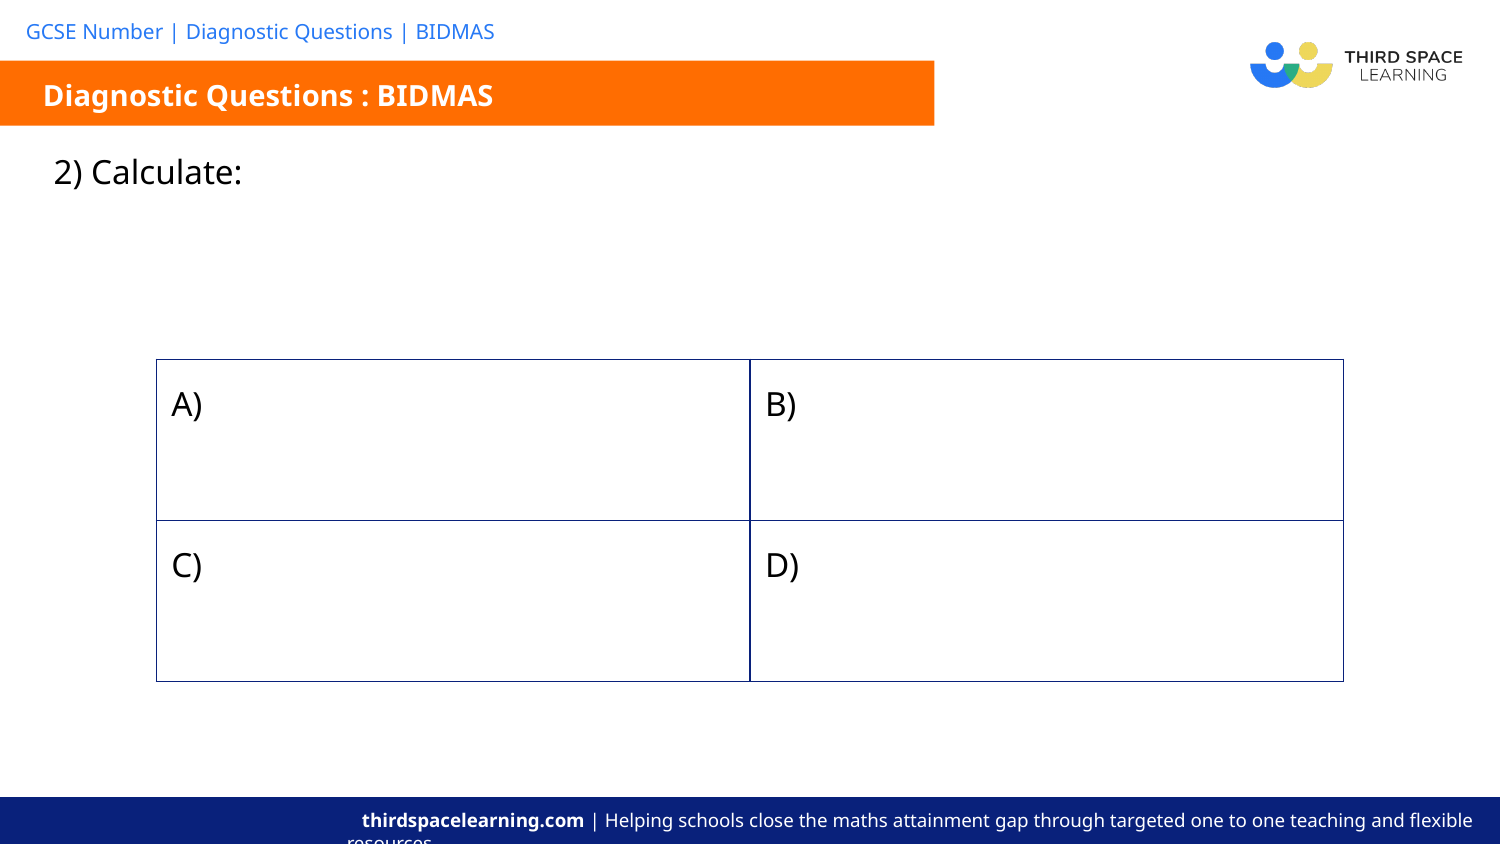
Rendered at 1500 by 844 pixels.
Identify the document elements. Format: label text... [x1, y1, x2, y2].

picture [1250, 33, 1465, 99]
text_box Diagnostic Questions : BIDMAS [27, 61, 849, 127]
